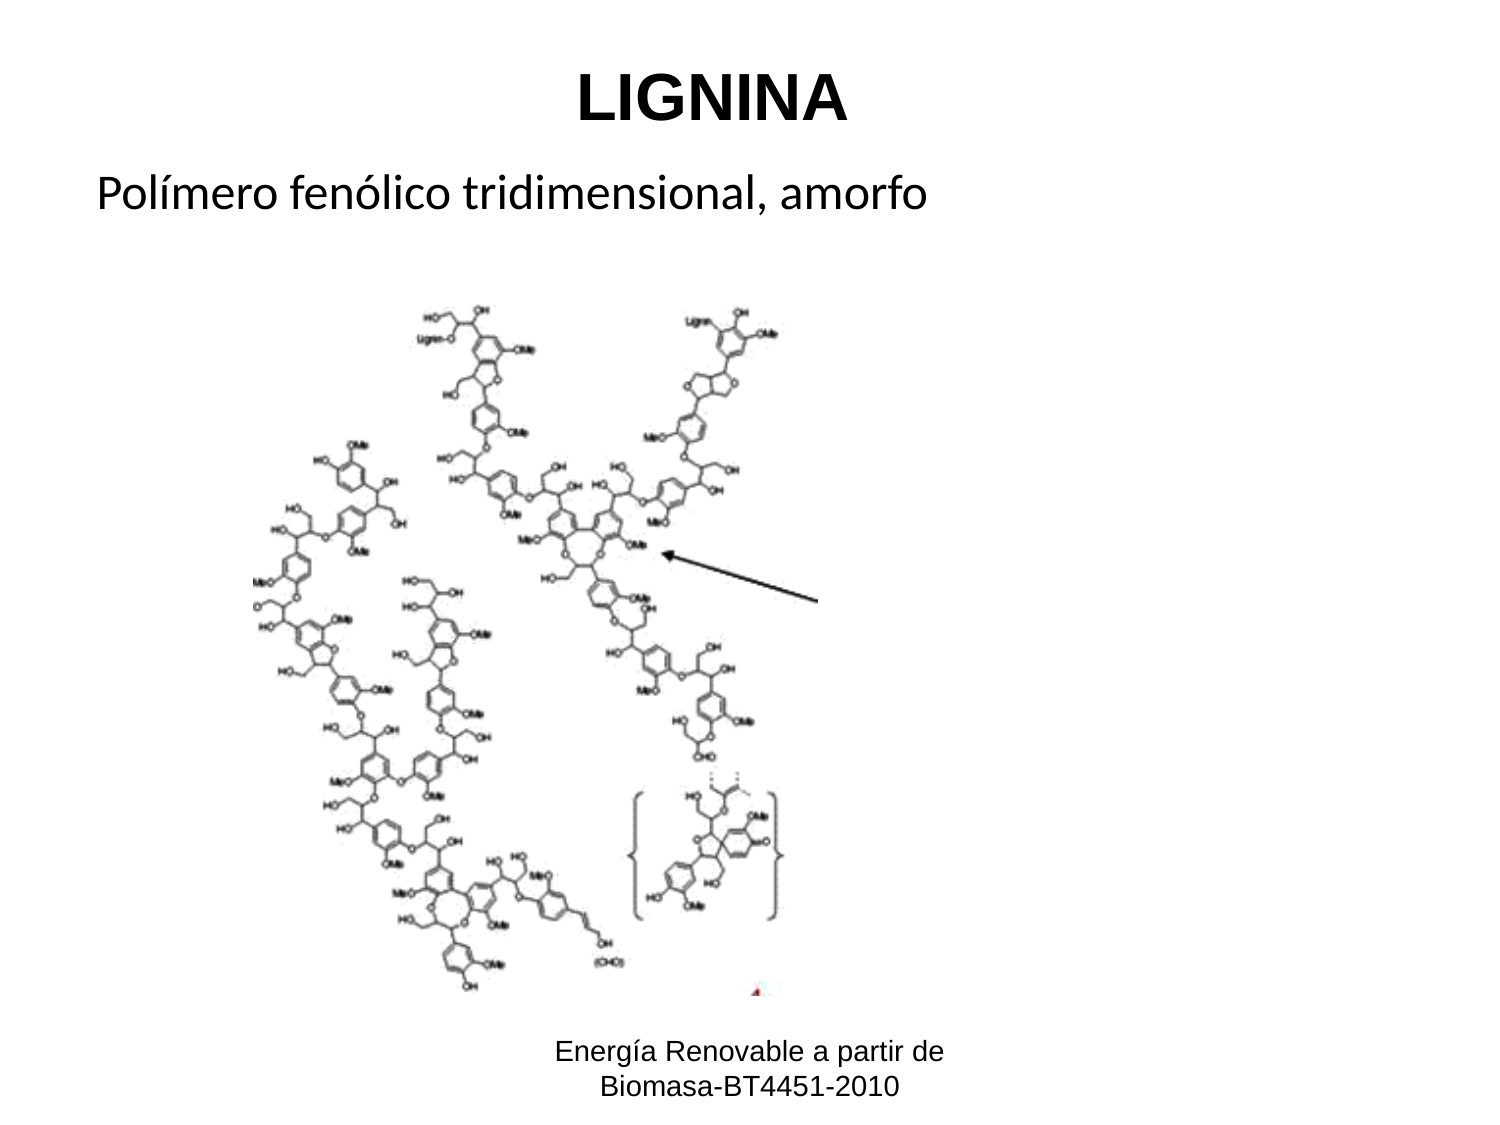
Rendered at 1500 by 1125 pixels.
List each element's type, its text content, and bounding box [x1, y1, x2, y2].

footer Energía Renovable a partir de Biomasa-BT4451-2010 [512, 1024, 988, 1103]
text_box LIGNINA [70, 46, 1382, 142]
text_box Polímero fenólico tridimensional, amorfo [81, 152, 1465, 228]
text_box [253, 278, 818, 996]
